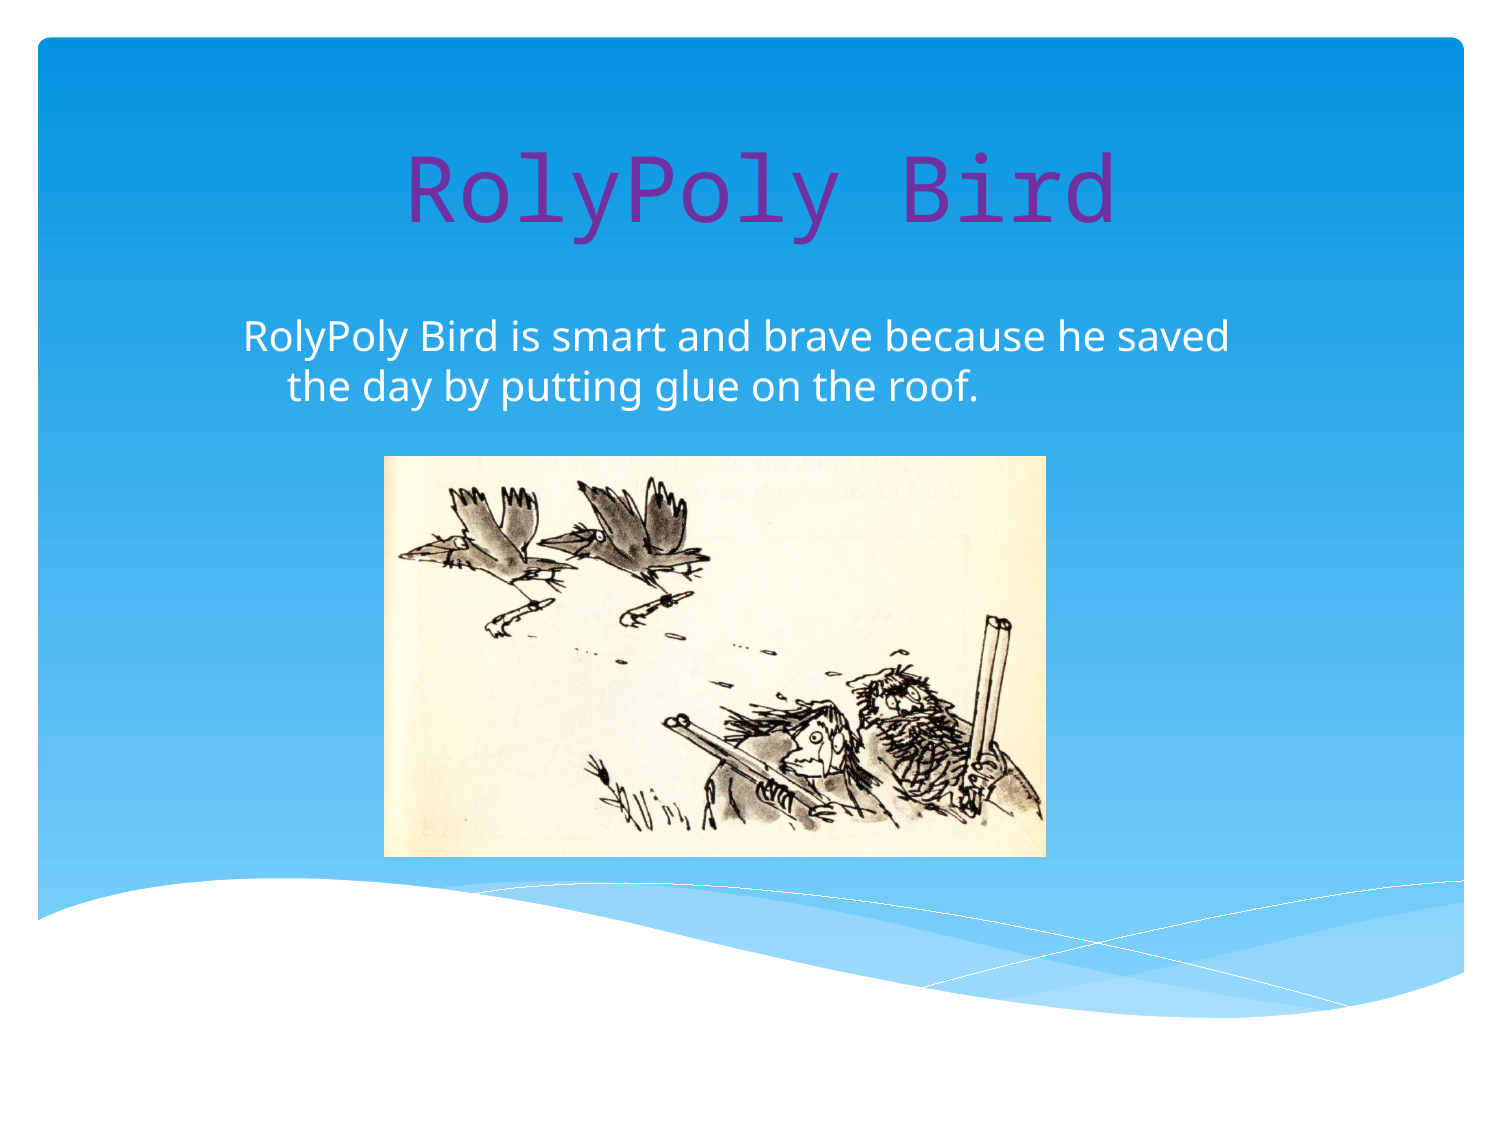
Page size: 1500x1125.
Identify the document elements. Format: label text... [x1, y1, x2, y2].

subtitle RolyPoly Bird is smart and brave because he saved the day by putting glue on the roof. [211, 302, 1262, 835]
picture [384, 455, 1046, 858]
title RolyPoly Bird [123, 66, 1399, 359]
